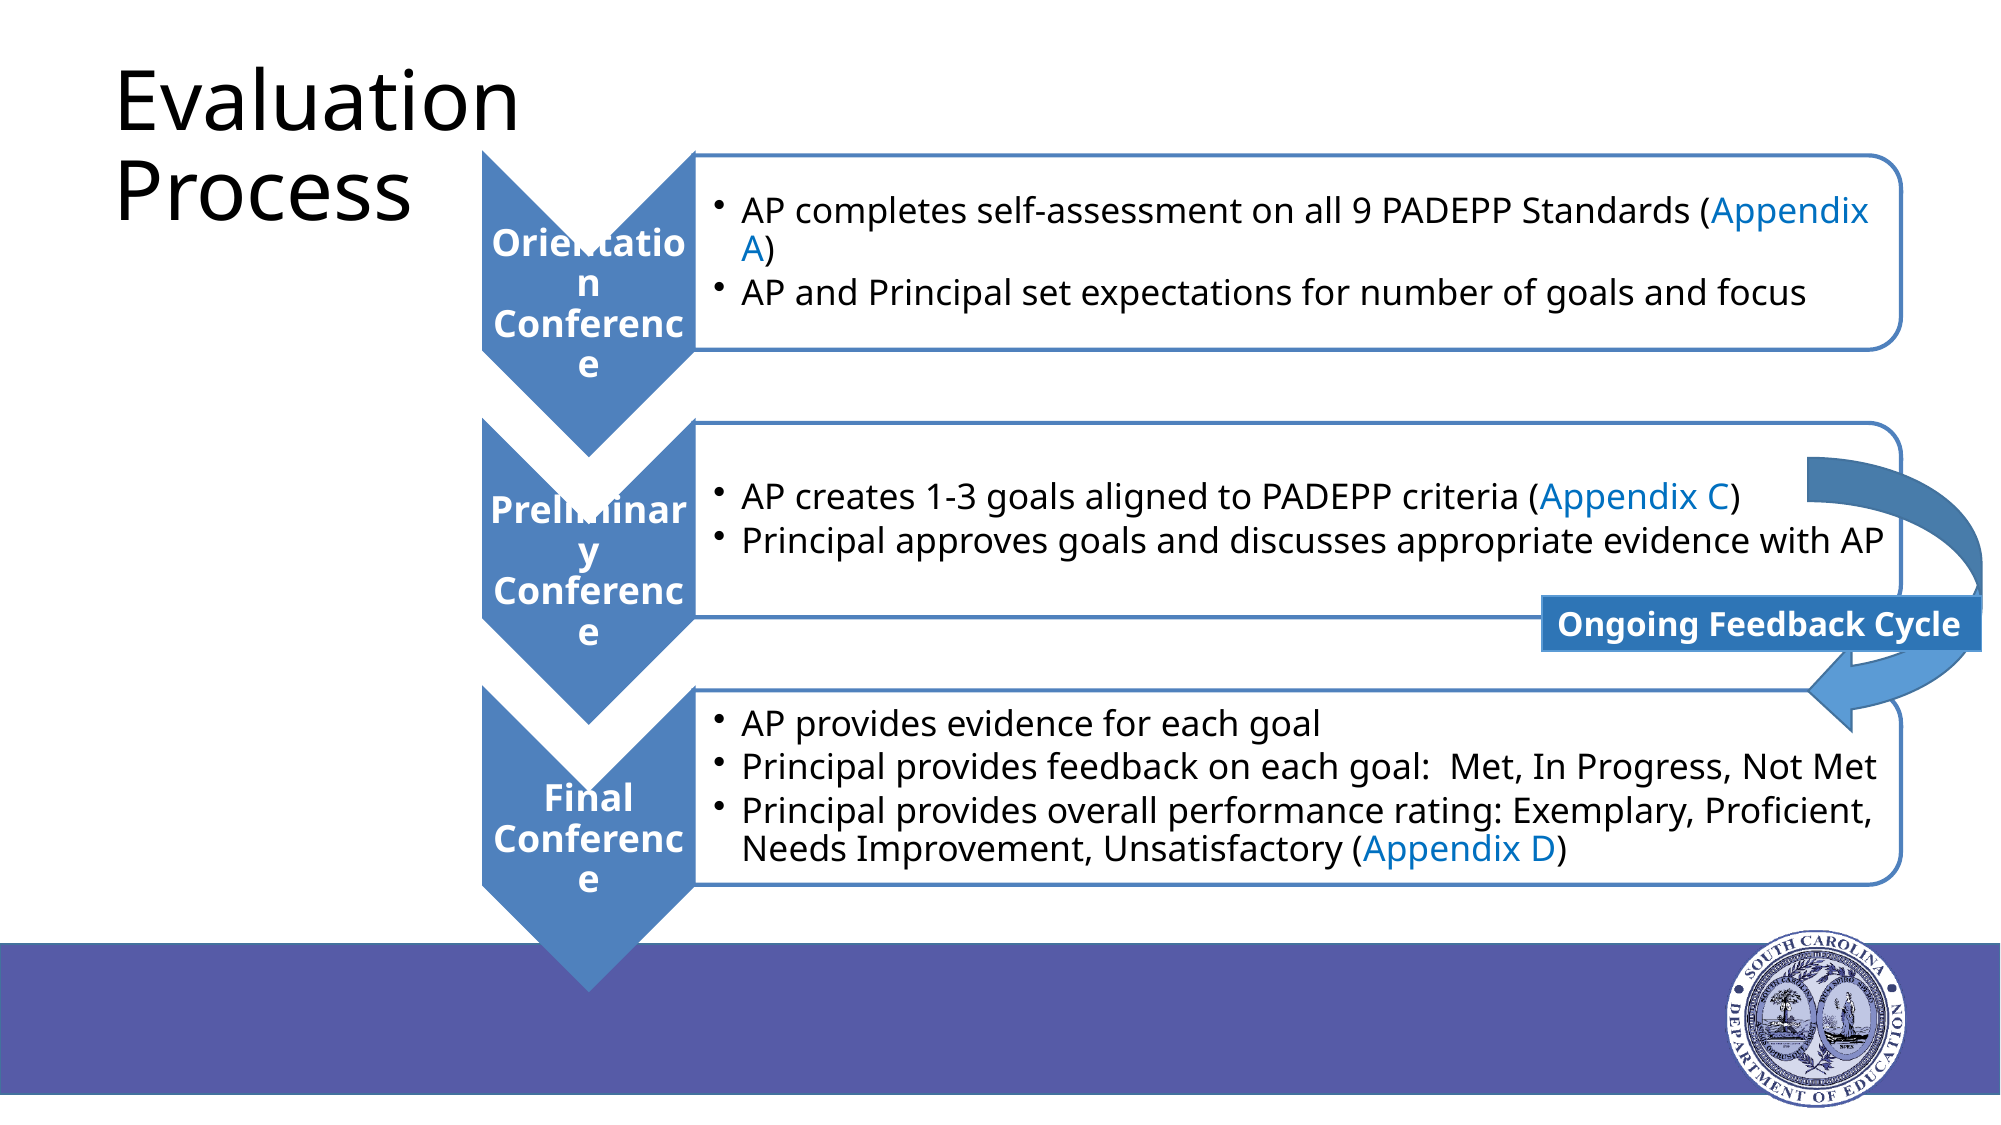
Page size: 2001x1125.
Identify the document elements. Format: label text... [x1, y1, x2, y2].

title Evaluation Process [99, 51, 1899, 247]
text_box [484, 155, 1901, 990]
picture [1723, 928, 1907, 1109]
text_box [1542, 457, 1982, 735]
